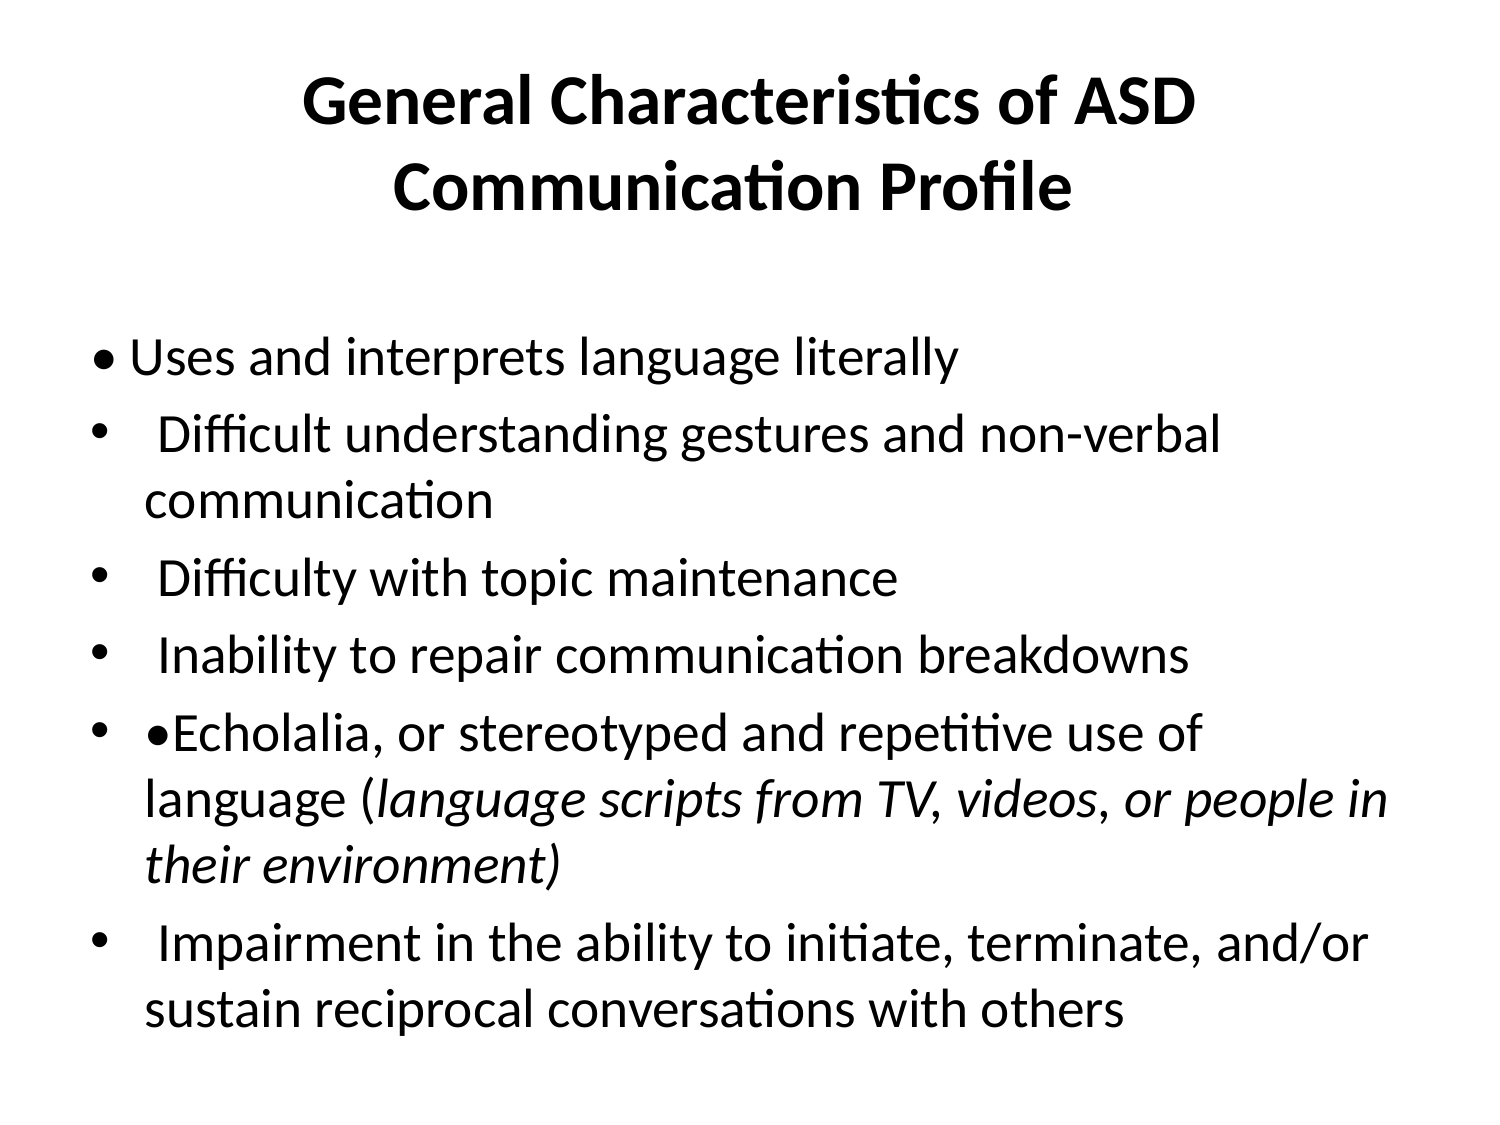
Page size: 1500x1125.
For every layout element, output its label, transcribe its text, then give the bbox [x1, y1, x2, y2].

title General Characteristics of ASD Communication Profile [75, 45, 1425, 233]
list • Uses and interprets language literally Difficult understanding gestures and non-verbal communication Difficulty with topic maintenance Inability to repair communication breakdowns •Echolalia, or stereotyped and repetitive use of language (language scripts from TV, videos, or people in their environment) Impairment in the ability to initiate, terminate, and/or sustain reciprocal conversations with others [75, 312, 1425, 1055]
